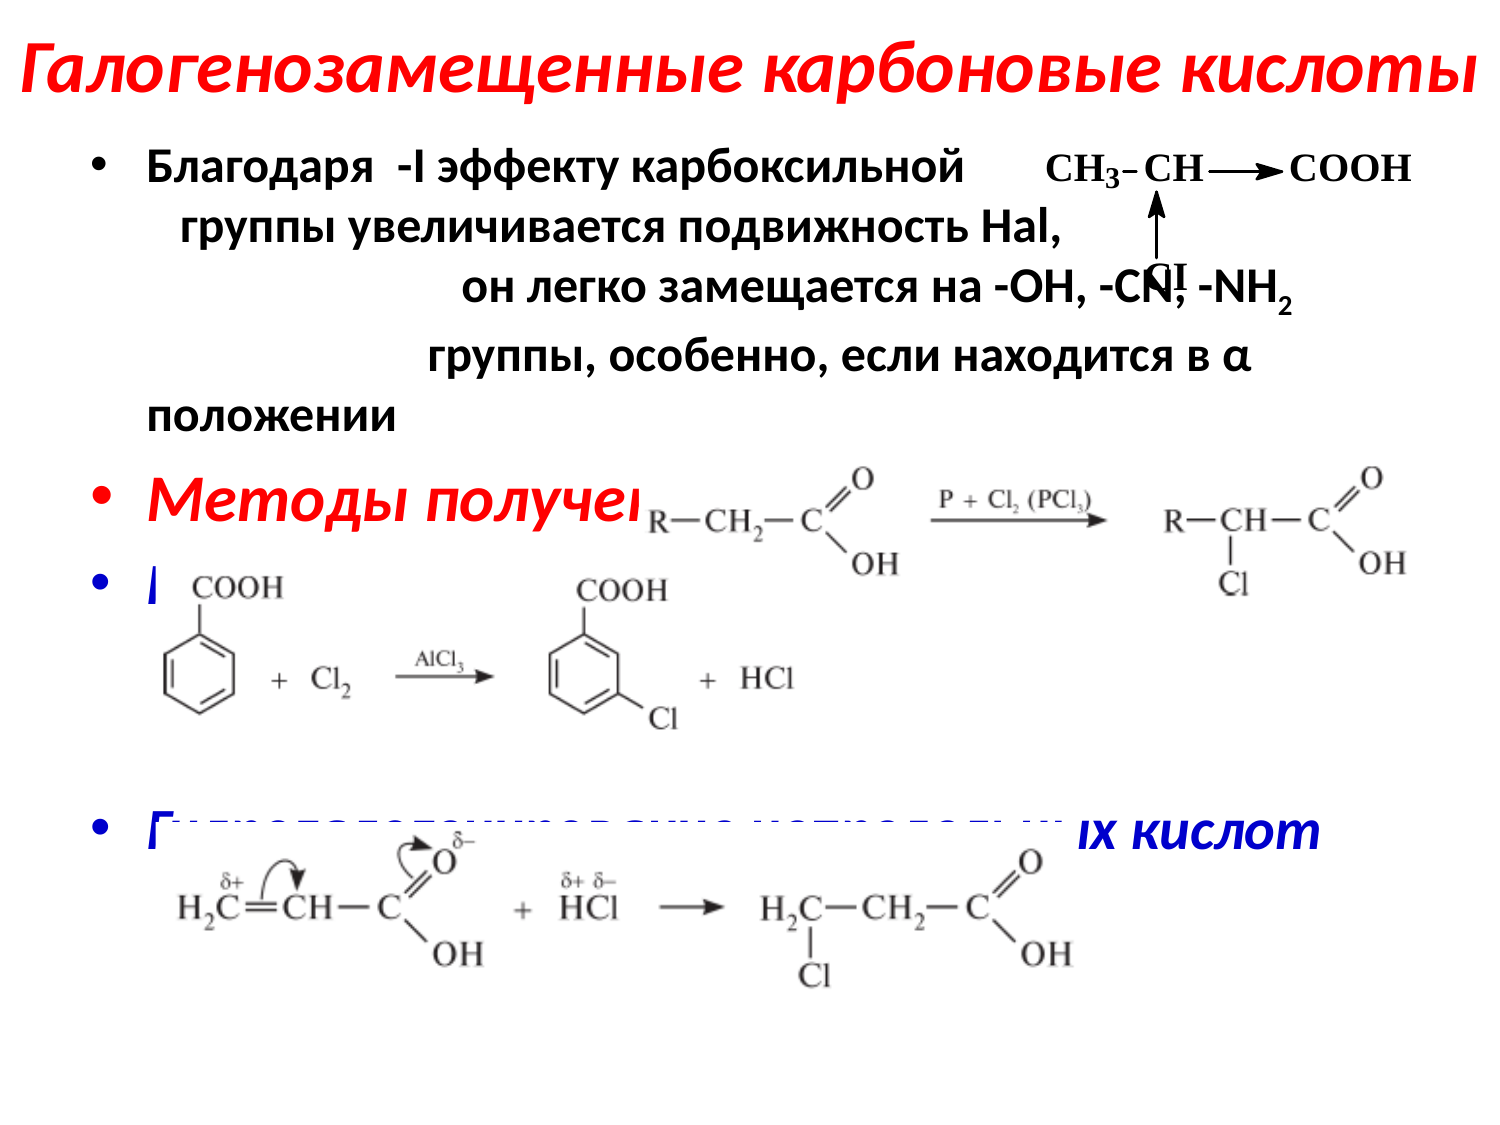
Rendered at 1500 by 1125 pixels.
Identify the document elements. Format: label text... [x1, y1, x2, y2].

picture [155, 822, 1079, 994]
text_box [1045, 148, 1411, 303]
title Галогенозамещенные карбоновые кислоты [0, 0, 1500, 126]
picture [155, 455, 1415, 740]
list Благодаря -I эффекту карбоксильной группы увеличивается подвижность Hal, он легко замещается на -OH, -CN, -NH2 группы, особенно, если находится в α положении Методы получения: Галогенирование Гидрогалогенирование непредельных кислот [74, 125, 1426, 1095]
